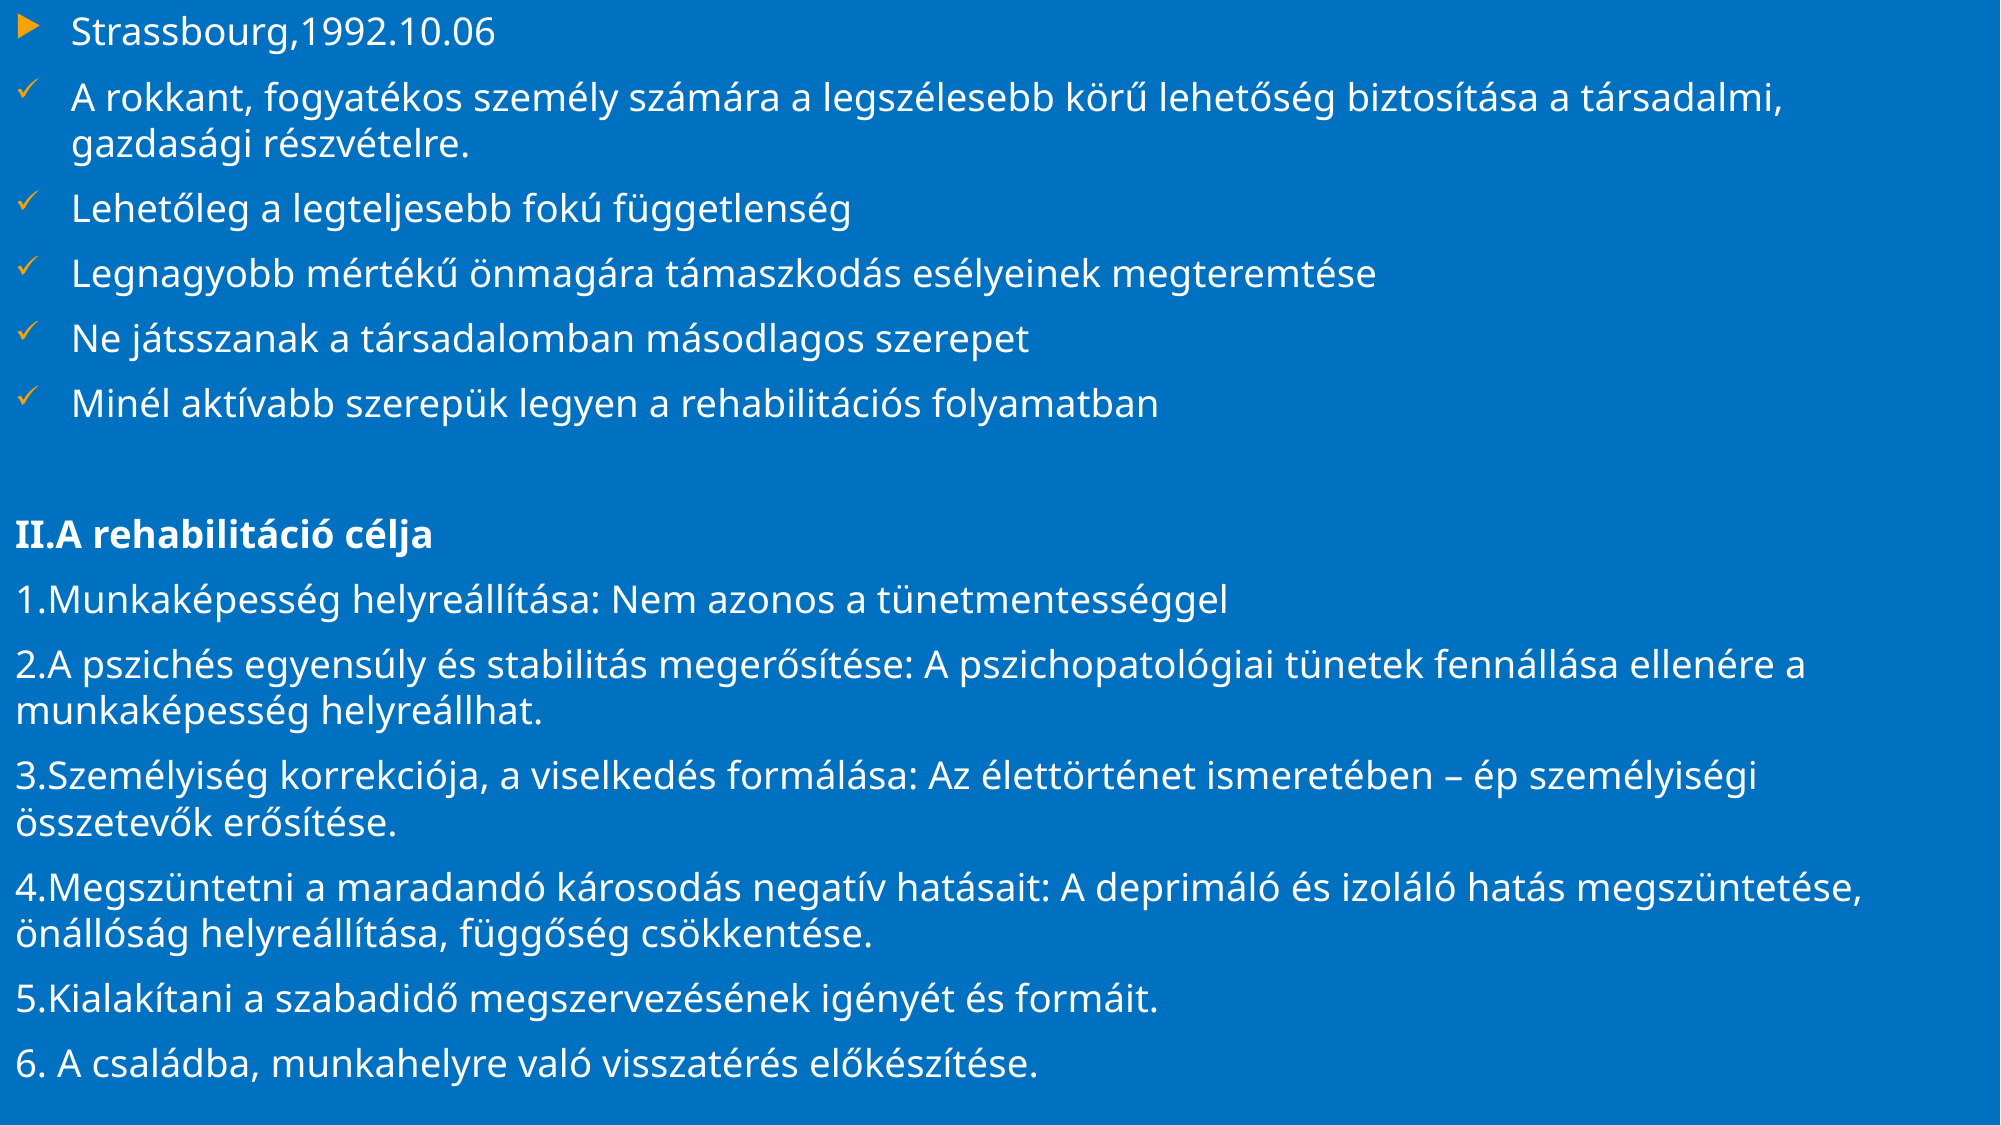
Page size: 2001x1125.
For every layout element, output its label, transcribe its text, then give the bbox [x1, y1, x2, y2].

list Strassbourg,1992.10.06 A rokkant, fogyatékos személy számára a legszélesebb körű lehetőség biztosítása a társadalmi, gazdasági részvételre. Lehetőleg a legteljesebb fokú függetlenség Legnagyobb mértékű önmagára támaszkodás esélyeinek megteremtése Ne játsszanak a társadalomban másodlagos szerepet Minél aktívabb szerepük legyen a rehabilitációs folyamatban II.A rehabilitáció célja 1.Munkaképesség helyreállítása: Nem azonos a tünetmentességgel 2.A pszichés egyensúly és stabilitás megerősítése: A pszichopatológiai tünetek fennállása ellenére a munkaképesség helyreállhat. 3.Személyiség korrekciója, a viselkedés formálása: Az élettörténet ismeretében – ép személyiségi összetevők erősítése. 4.Megszüntetni a maradandó károsodás negatív hatásait: A deprimáló és izoláló hatás megszüntetése, önállóság helyreállítása, függőség csökkentése. 5.Kialakítani a szabadidő megszervezésének igényét és formáit. 6. A családba, munkahelyre való visszatérés előkészítése. [0, 0, 1906, 1095]
